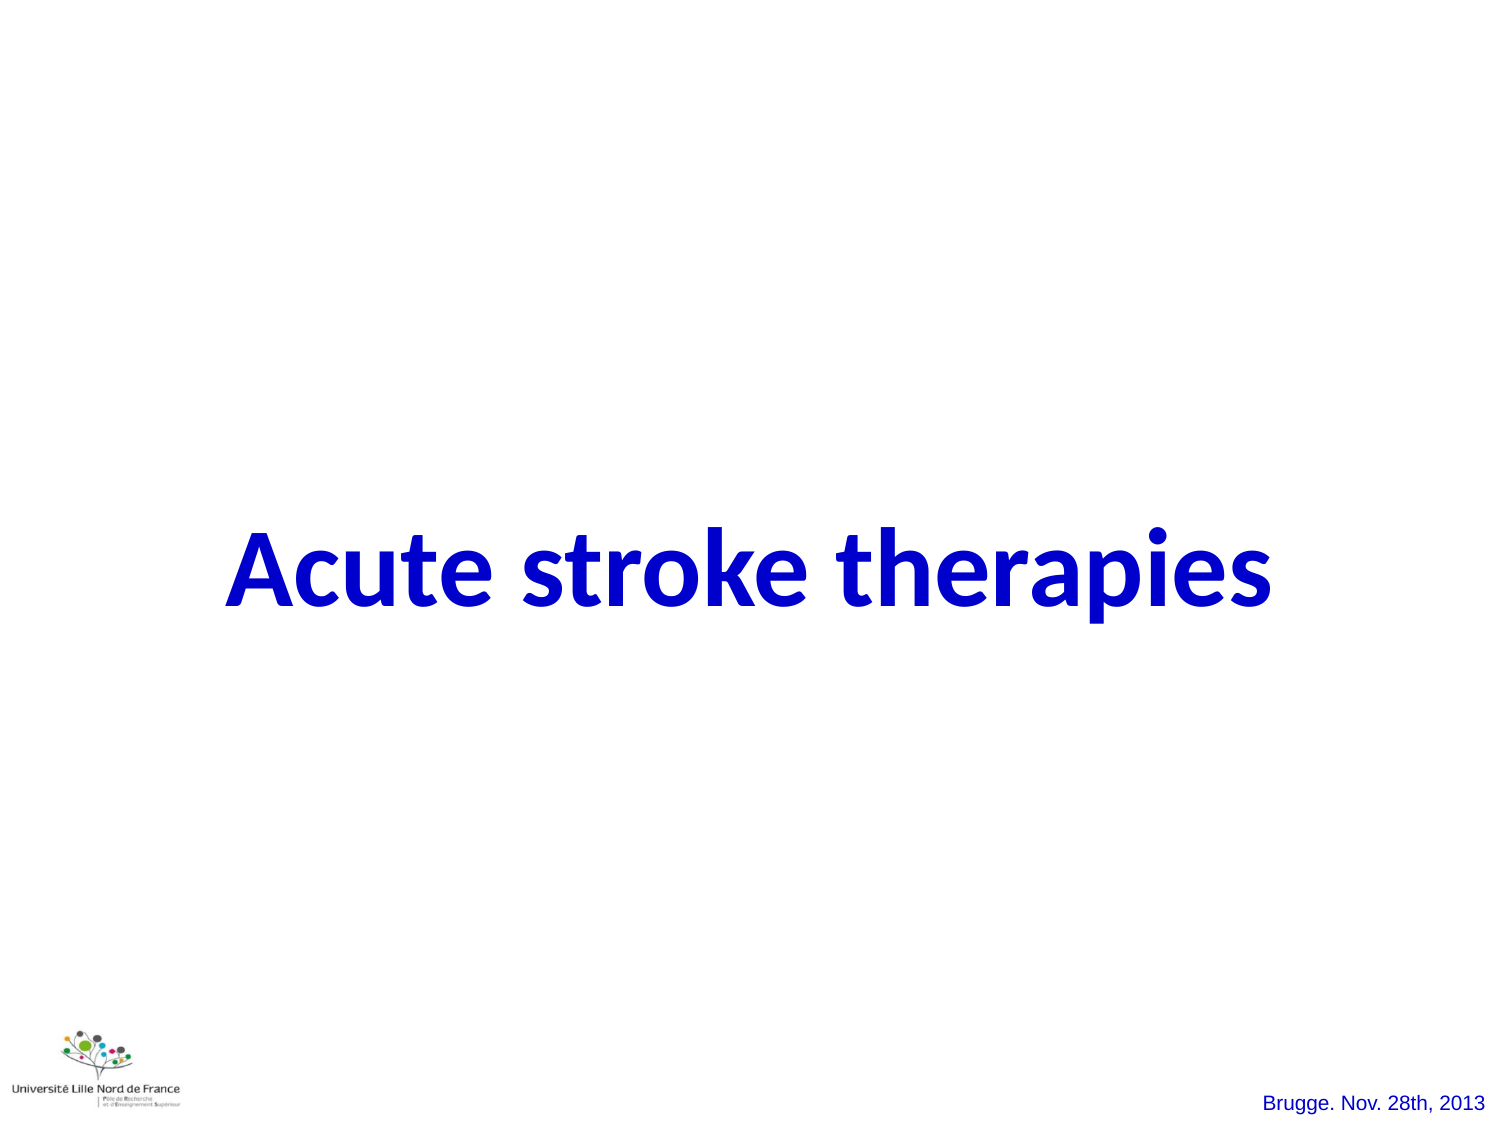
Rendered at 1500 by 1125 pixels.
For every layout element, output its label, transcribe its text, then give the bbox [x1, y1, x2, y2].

picture [11, 1011, 183, 1123]
title Acute stroke therapies [182, 467, 1318, 656]
